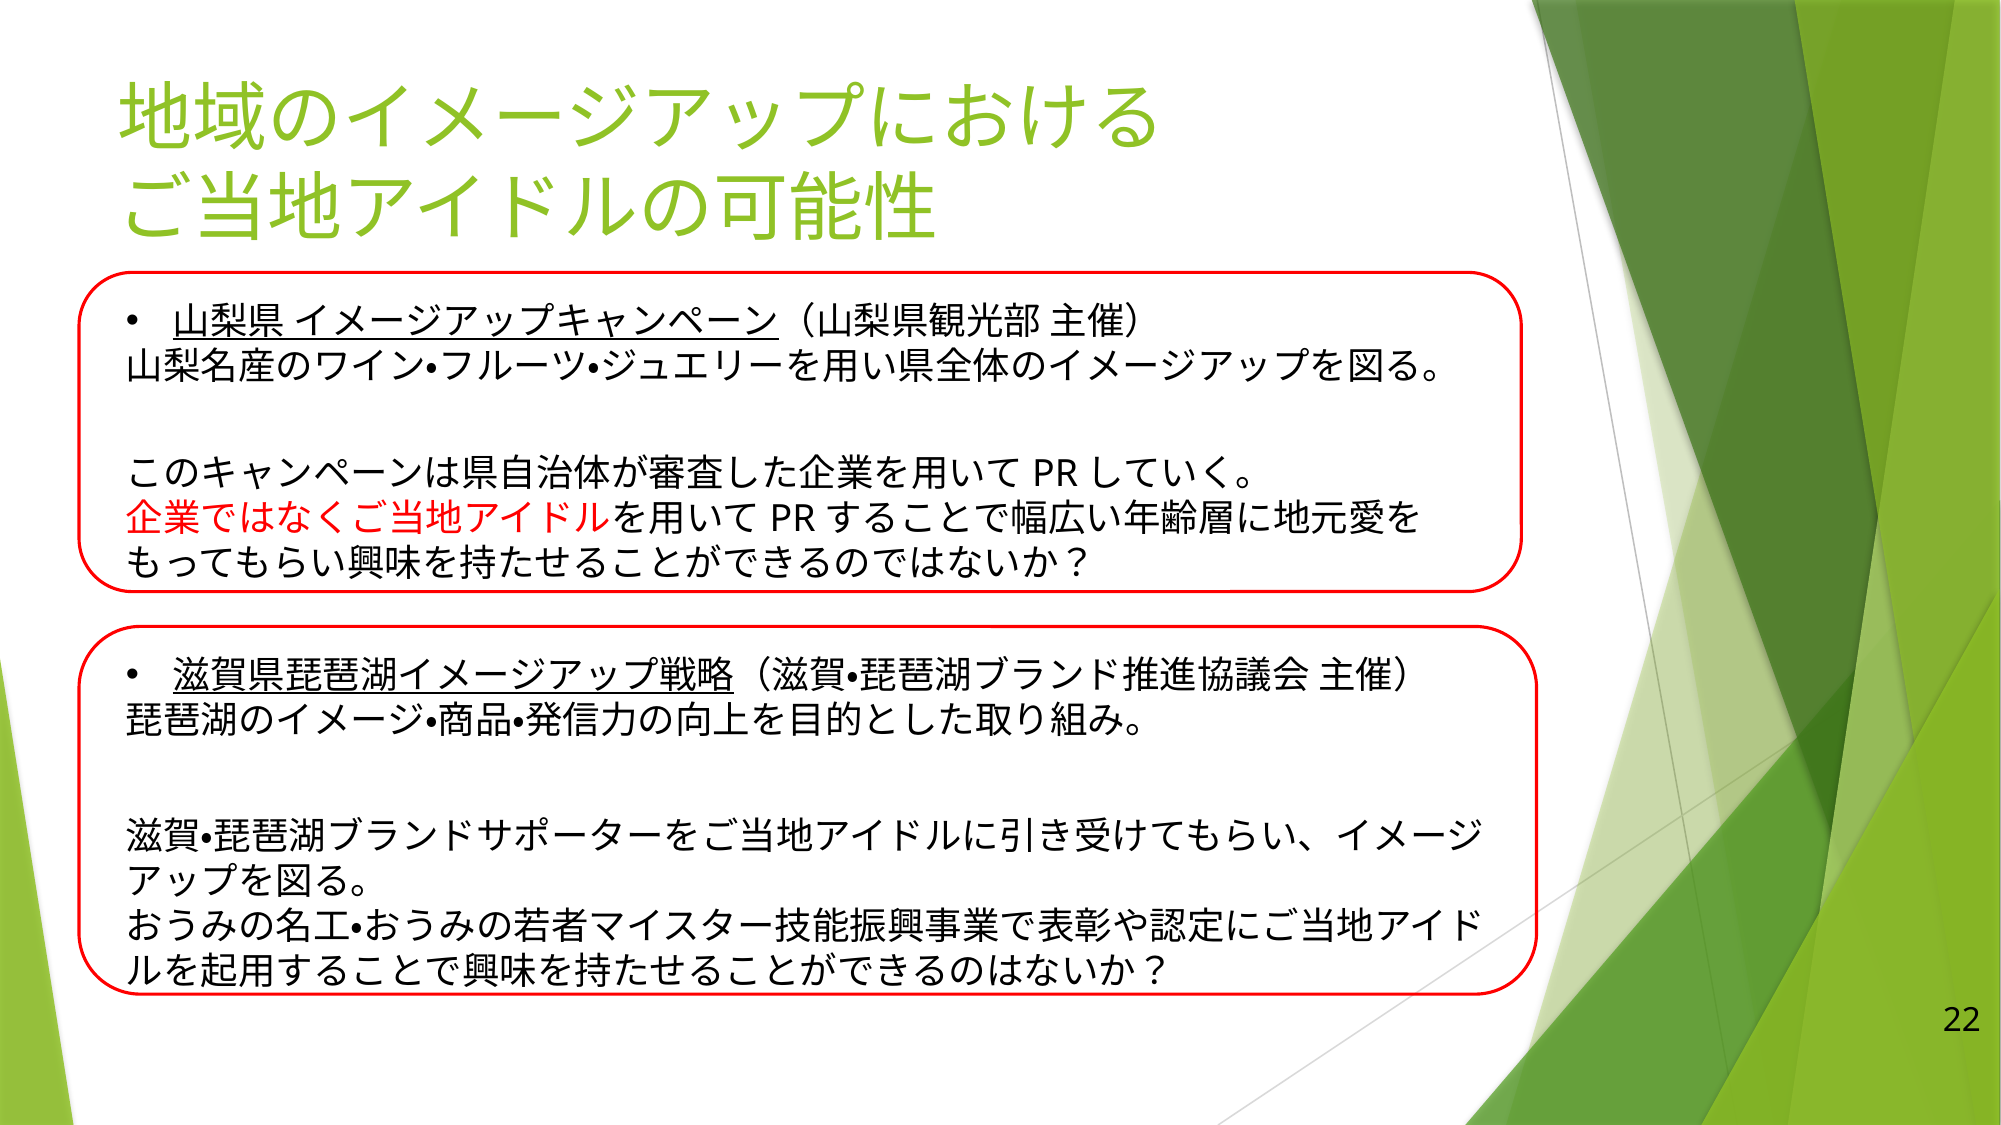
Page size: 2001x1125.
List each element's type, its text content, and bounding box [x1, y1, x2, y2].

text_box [110, 643, 1606, 1048]
slide_number 22 [1883, 991, 1996, 1051]
text_box [77, 624, 1519, 985]
title 地域のイメージアップにおける ご当地アイドルの可能性 [102, 61, 1546, 279]
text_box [110, 289, 1522, 594]
text_box [77, 270, 1508, 586]
